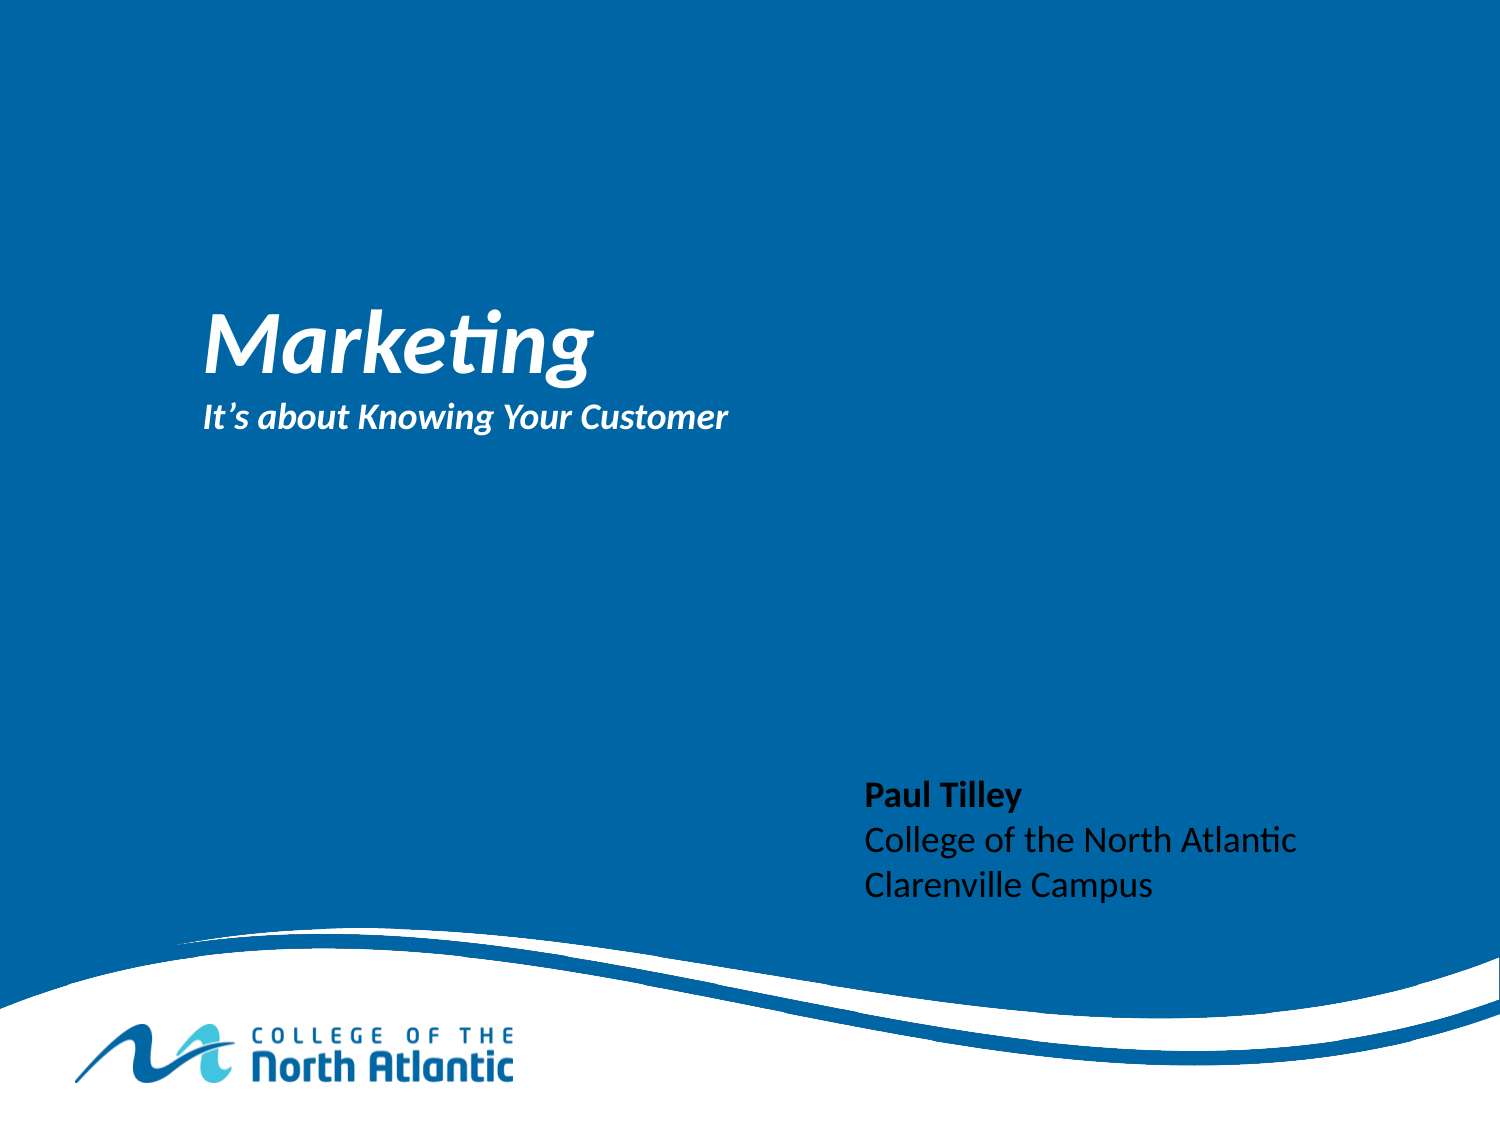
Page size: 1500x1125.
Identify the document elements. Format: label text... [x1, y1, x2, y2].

picture [0, 928, 1500, 1125]
text_box Paul Tilley College of the North Atlantic Clarenville Campus [849, 762, 1450, 913]
title Marketing It’s about Knowing Your Customer [187, 275, 1338, 446]
